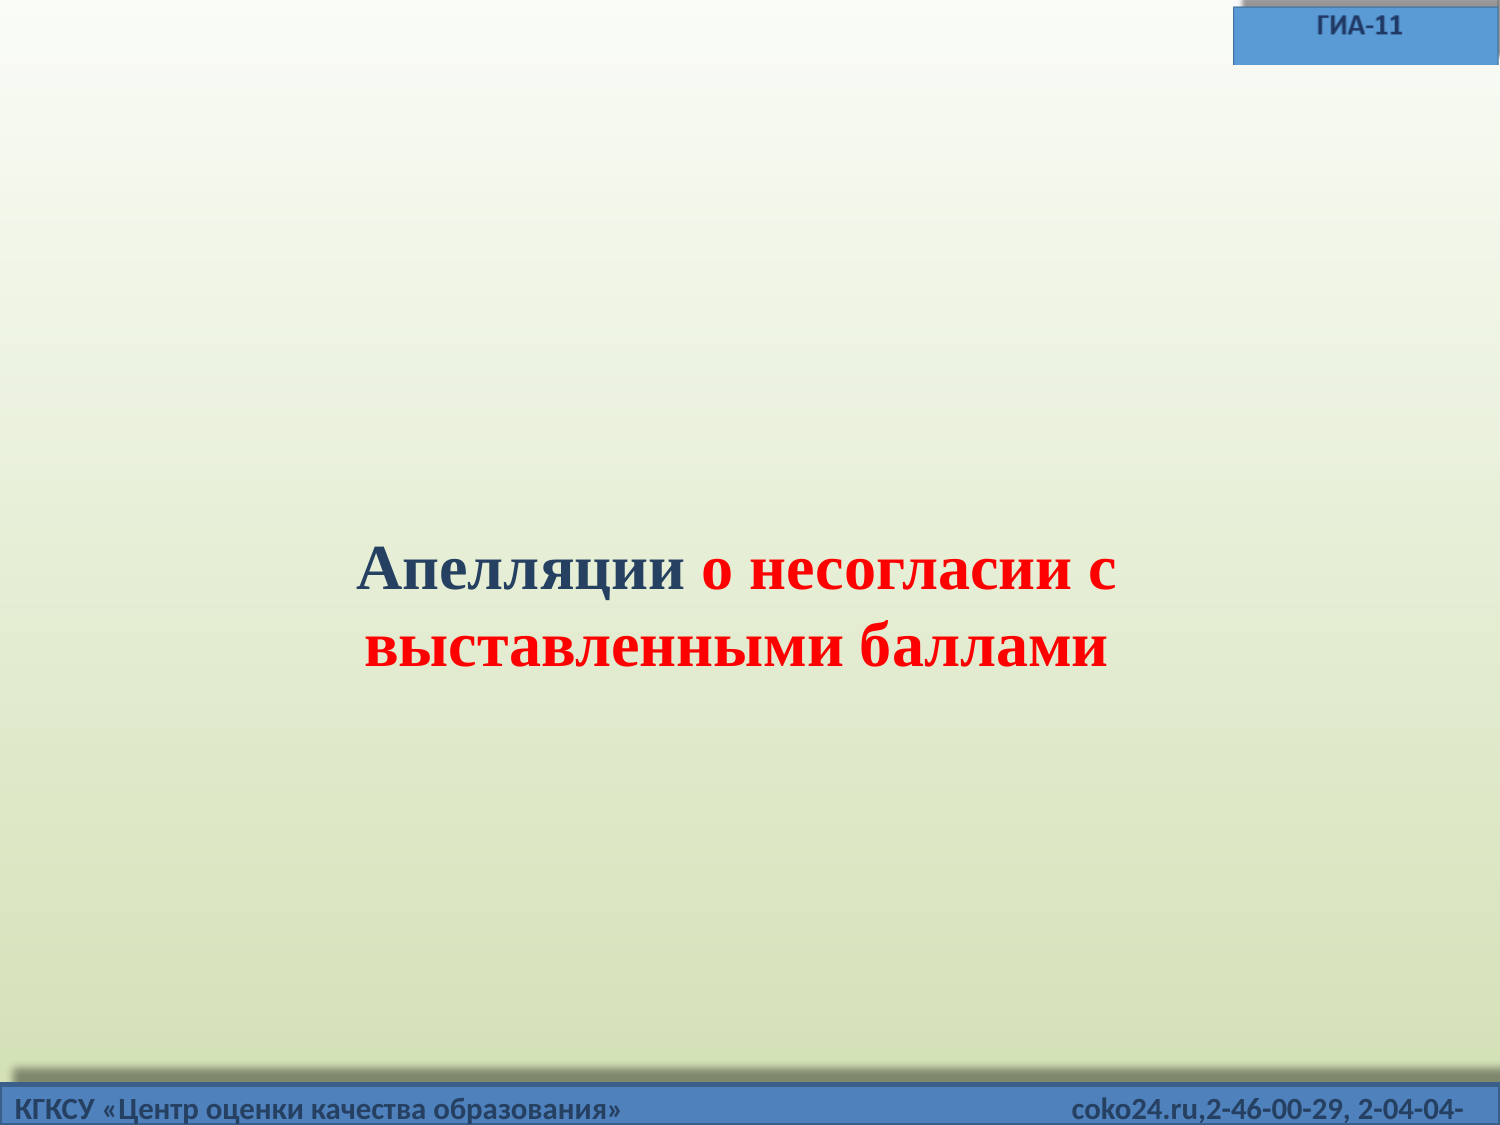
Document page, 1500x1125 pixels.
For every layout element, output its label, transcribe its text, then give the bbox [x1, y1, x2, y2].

picture [1233, 0, 1500, 65]
title Апелляции о несогласии с выставленными баллами [179, 369, 1294, 687]
